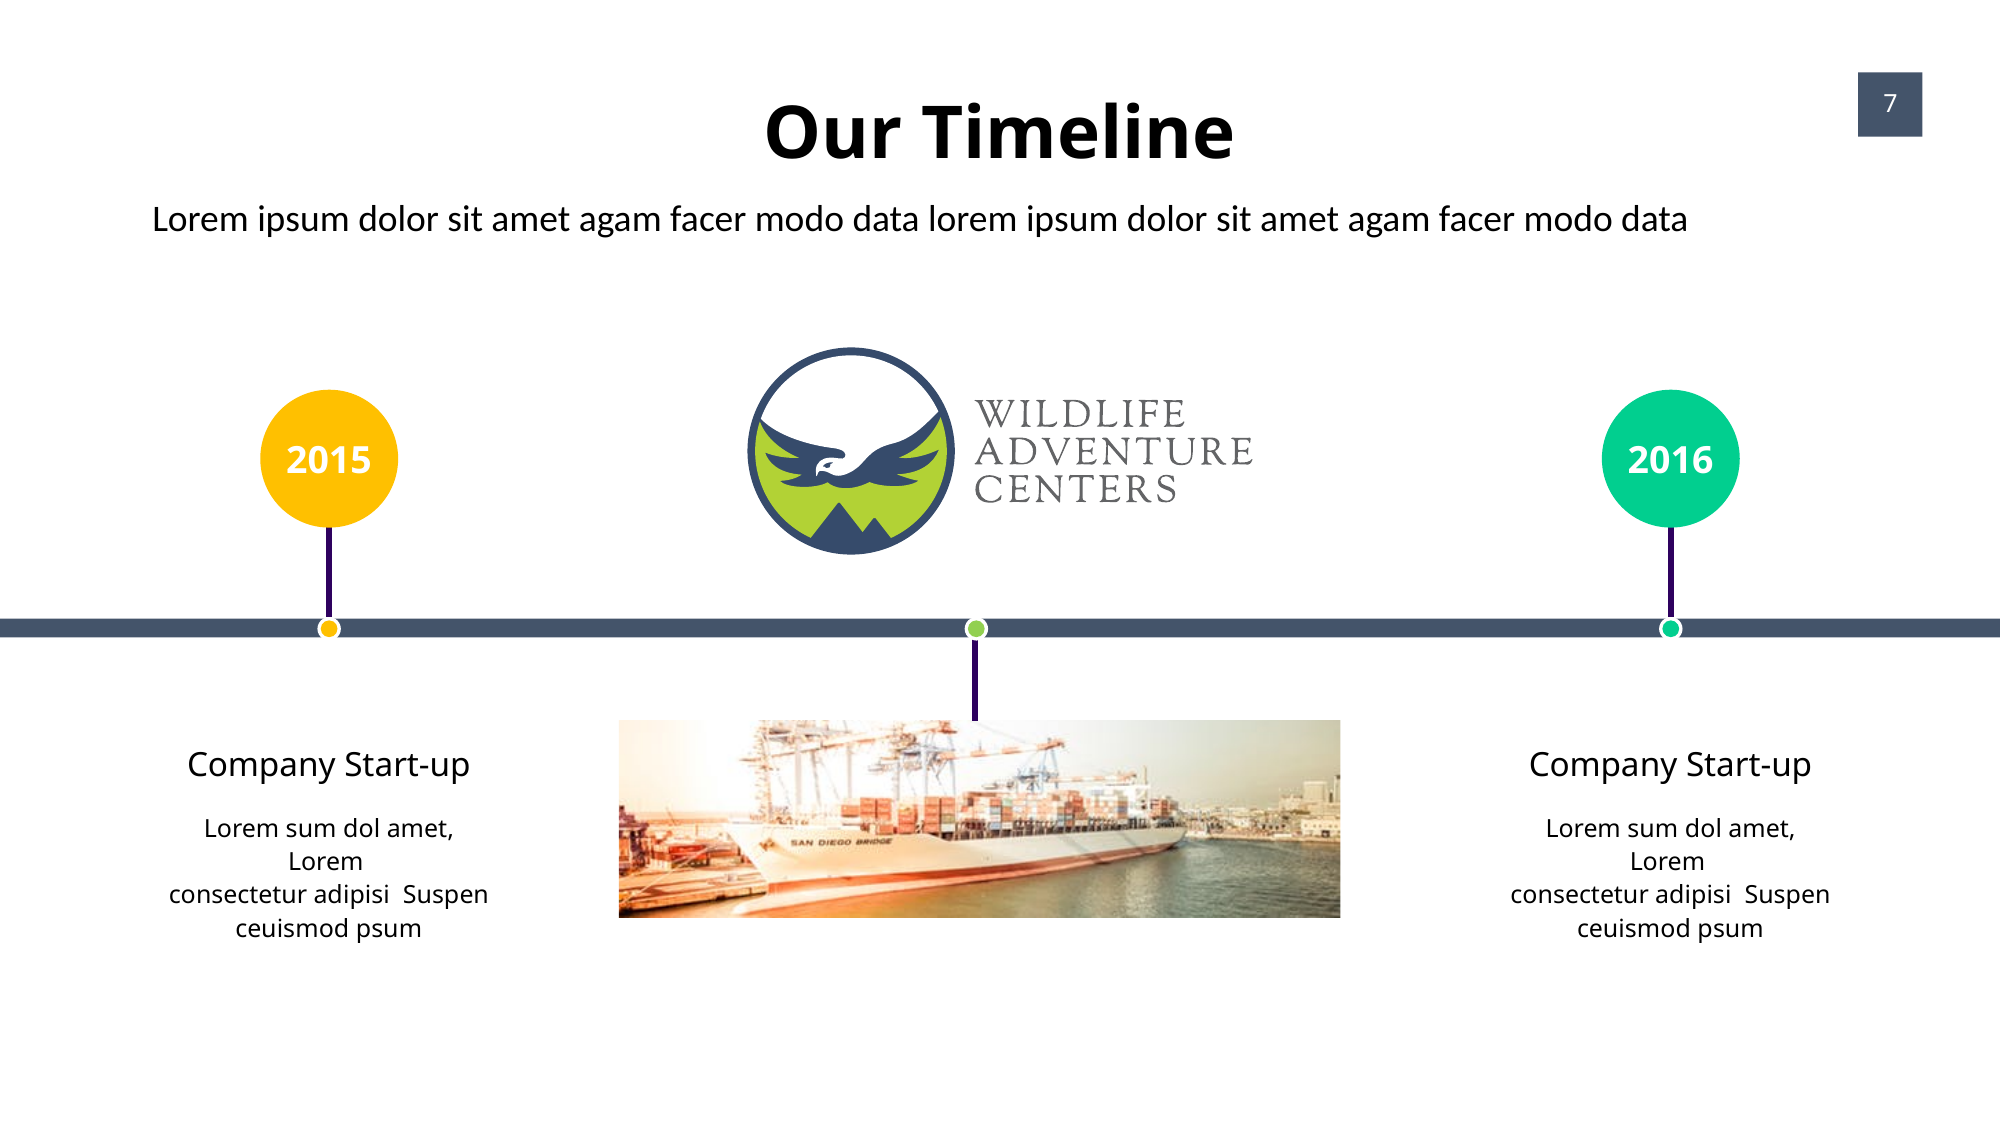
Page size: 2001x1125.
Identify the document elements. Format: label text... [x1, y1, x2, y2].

text_box 2015 [271, 428, 387, 489]
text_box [137, 736, 521, 918]
title Our Timeline [137, 78, 1863, 191]
text_box [0, 618, 317, 638]
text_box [317, 617, 341, 641]
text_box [1479, 736, 1863, 918]
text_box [964, 617, 989, 641]
subtitle Lorem ipsum dolor sit amet agam facer modo data lorem ipsum dolor sit amet agam facer modo data [137, 191, 1863, 227]
text_box [1683, 618, 2000, 638]
slide_number 7 [1863, 78, 1927, 130]
picture [618, 720, 1341, 918]
text_box [1600, 388, 1741, 529]
text_box [259, 388, 400, 529]
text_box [1659, 617, 1683, 641]
text_box [341, 618, 964, 638]
text_box 2016 [1612, 428, 1729, 489]
text_box [989, 618, 1659, 638]
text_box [747, 347, 1253, 555]
